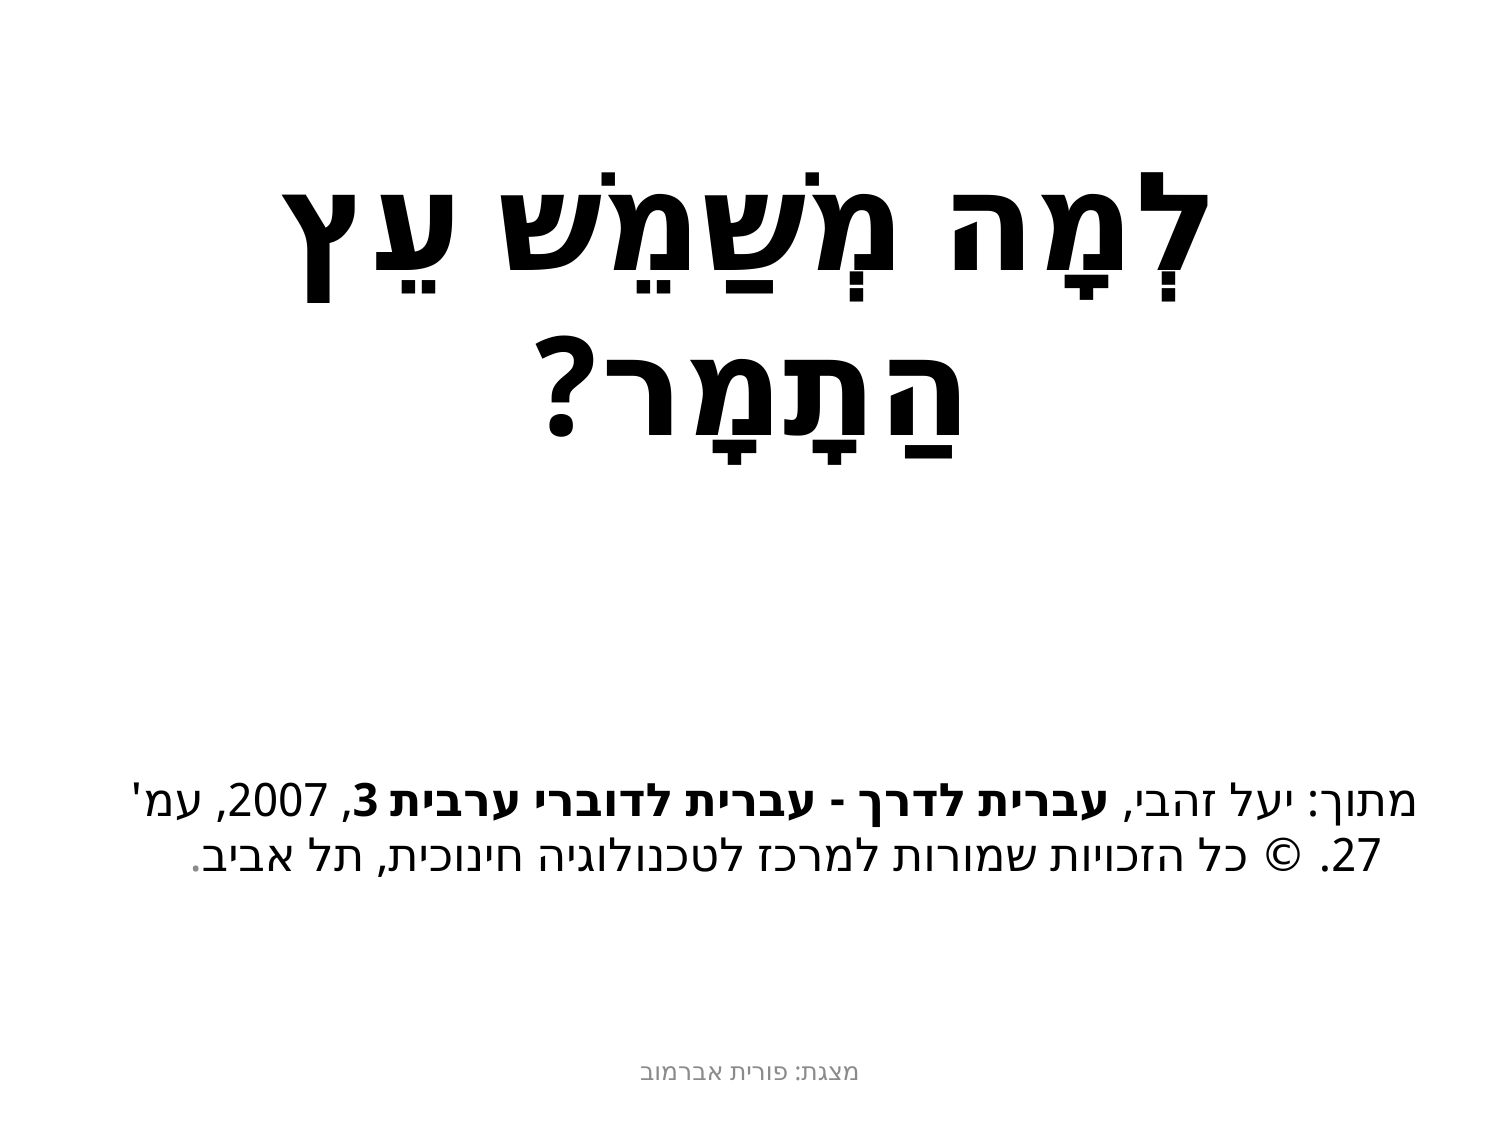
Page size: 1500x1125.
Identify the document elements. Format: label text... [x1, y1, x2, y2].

subtitle מתוך: יעל זהבי, עברית לדרך - עברית לדוברי ערבית 3, 2007, עמ' 27. © כל הזכויות שמורות למרכז לטכנולוגיה חינוכית, תל אביב. [112, 763, 1436, 925]
text_box לְמָה מְשַׁמֵשׁ עֵץ הַתָמָר? [64, 125, 1435, 471]
footer מצגת: פורית אברמוב [512, 1042, 988, 1103]
